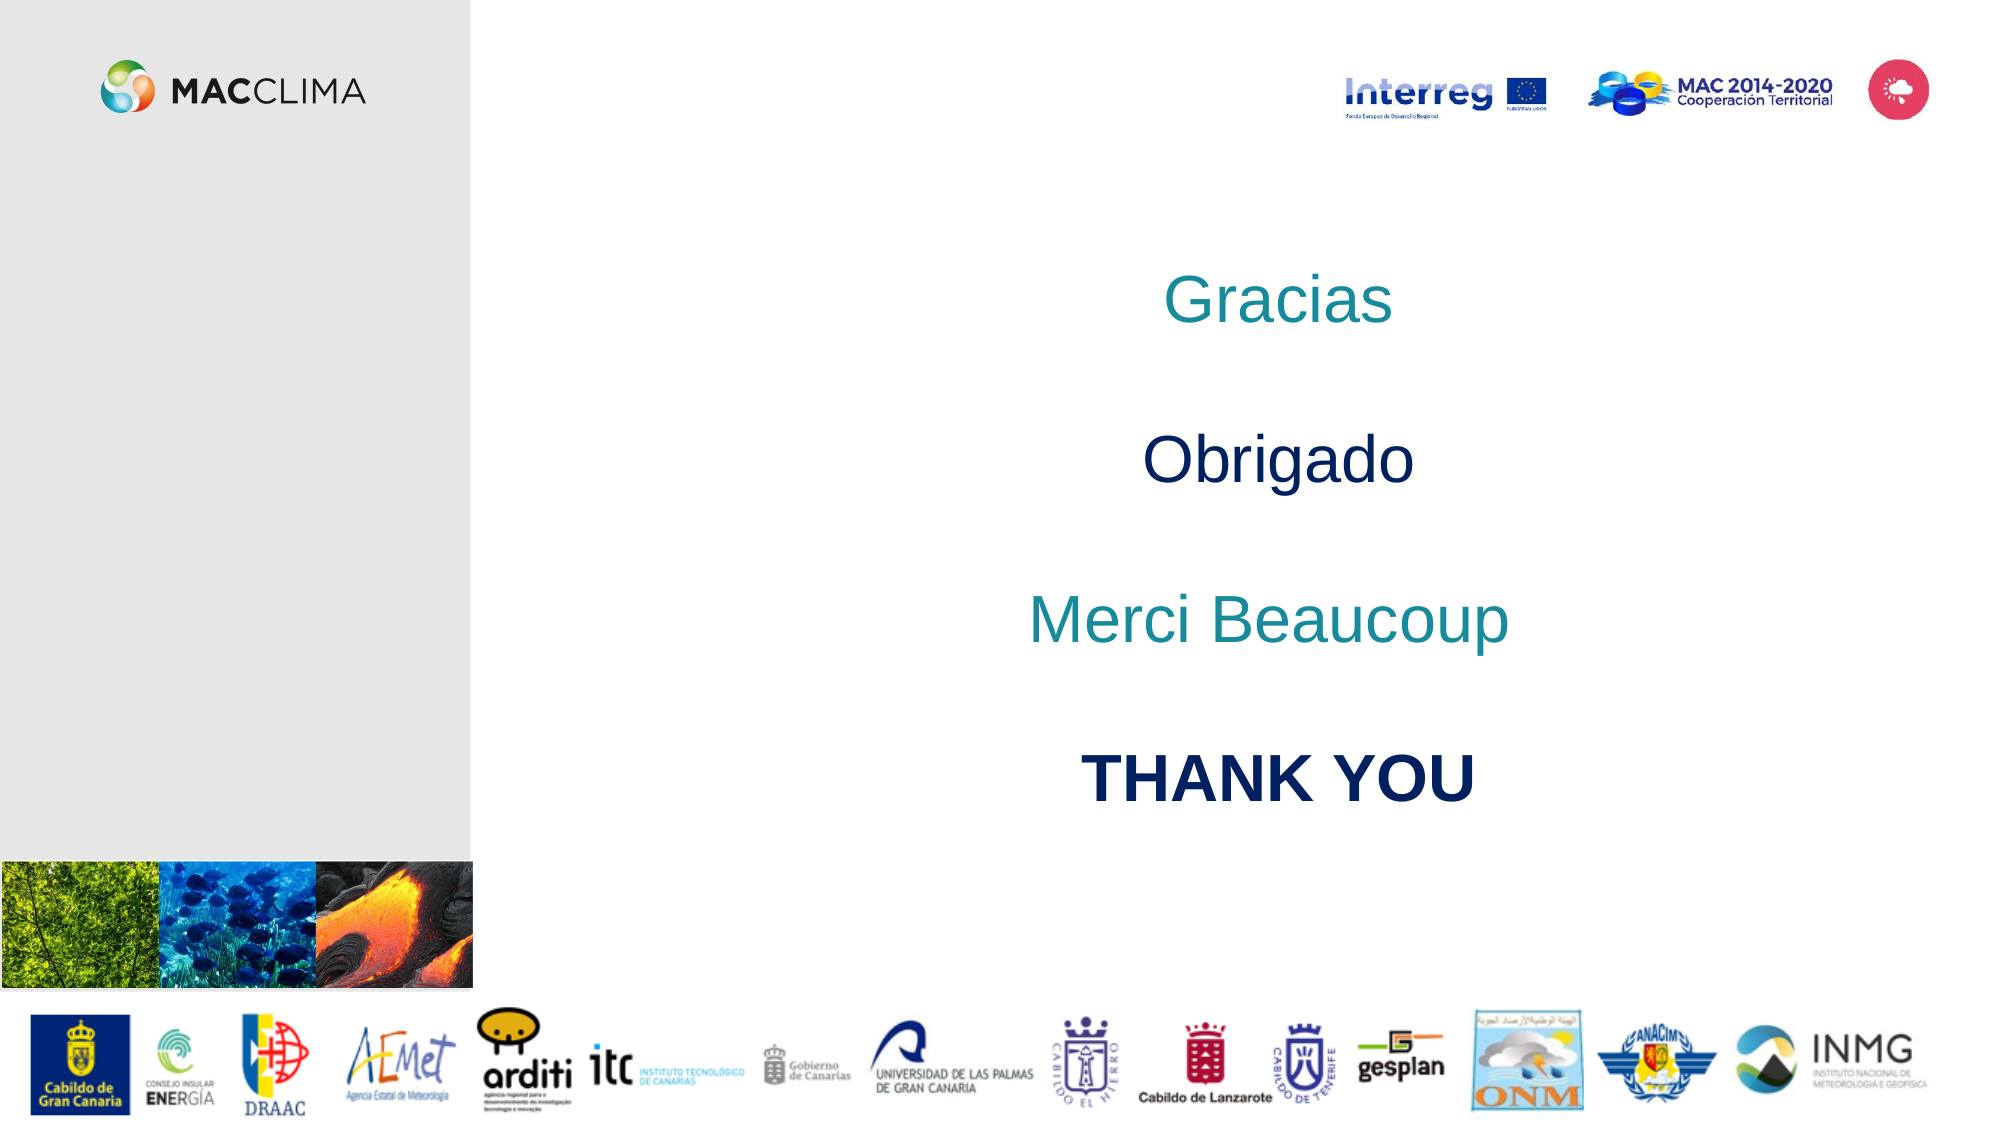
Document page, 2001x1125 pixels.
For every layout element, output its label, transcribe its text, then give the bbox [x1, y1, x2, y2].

text_box Gracias Obrigado Merci Beaucoup THANK YOU [834, 248, 1724, 704]
text_box [1385, 758, 1898, 947]
picture [1299, 28, 1958, 140]
picture [24, 1002, 1930, 1120]
picture [2, 860, 474, 988]
text_box [0, 0, 471, 860]
picture [99, 59, 371, 114]
